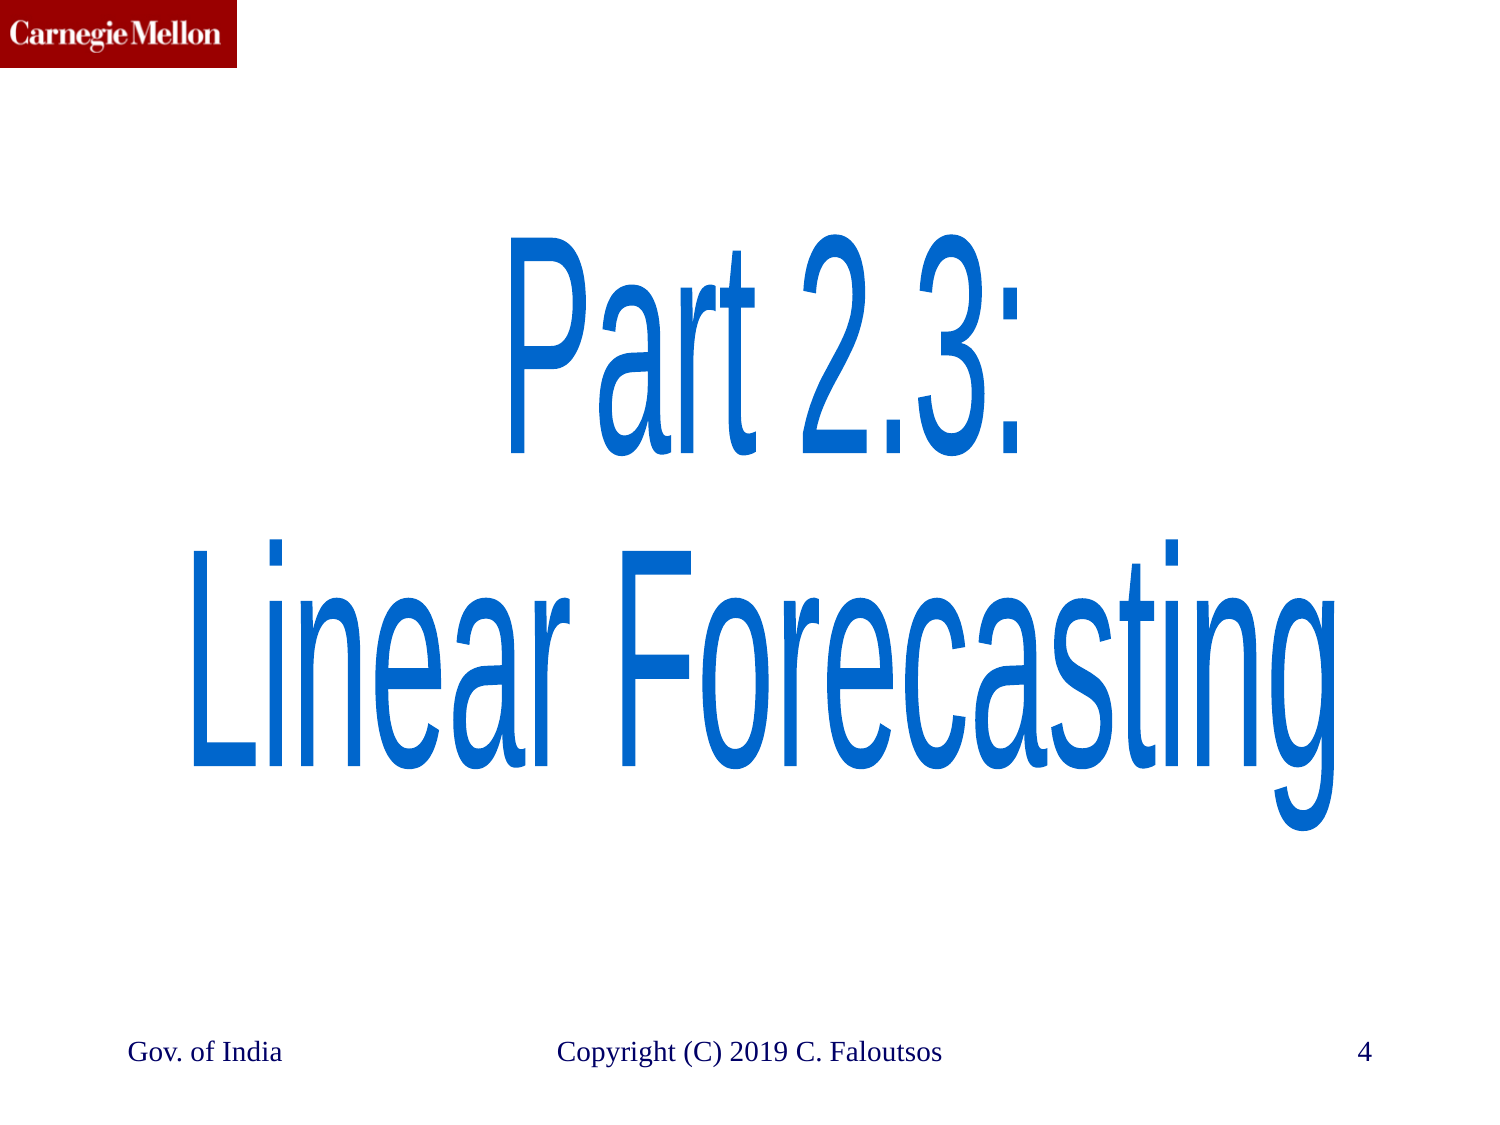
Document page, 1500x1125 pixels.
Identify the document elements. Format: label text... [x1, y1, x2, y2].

slide_number 4 [1074, 1024, 1388, 1101]
picture [0, 0, 237, 68]
slide_number Gov. of India [112, 1024, 426, 1101]
footer Copyright (C) 2019 C. Faloutsos [512, 1024, 988, 1101]
